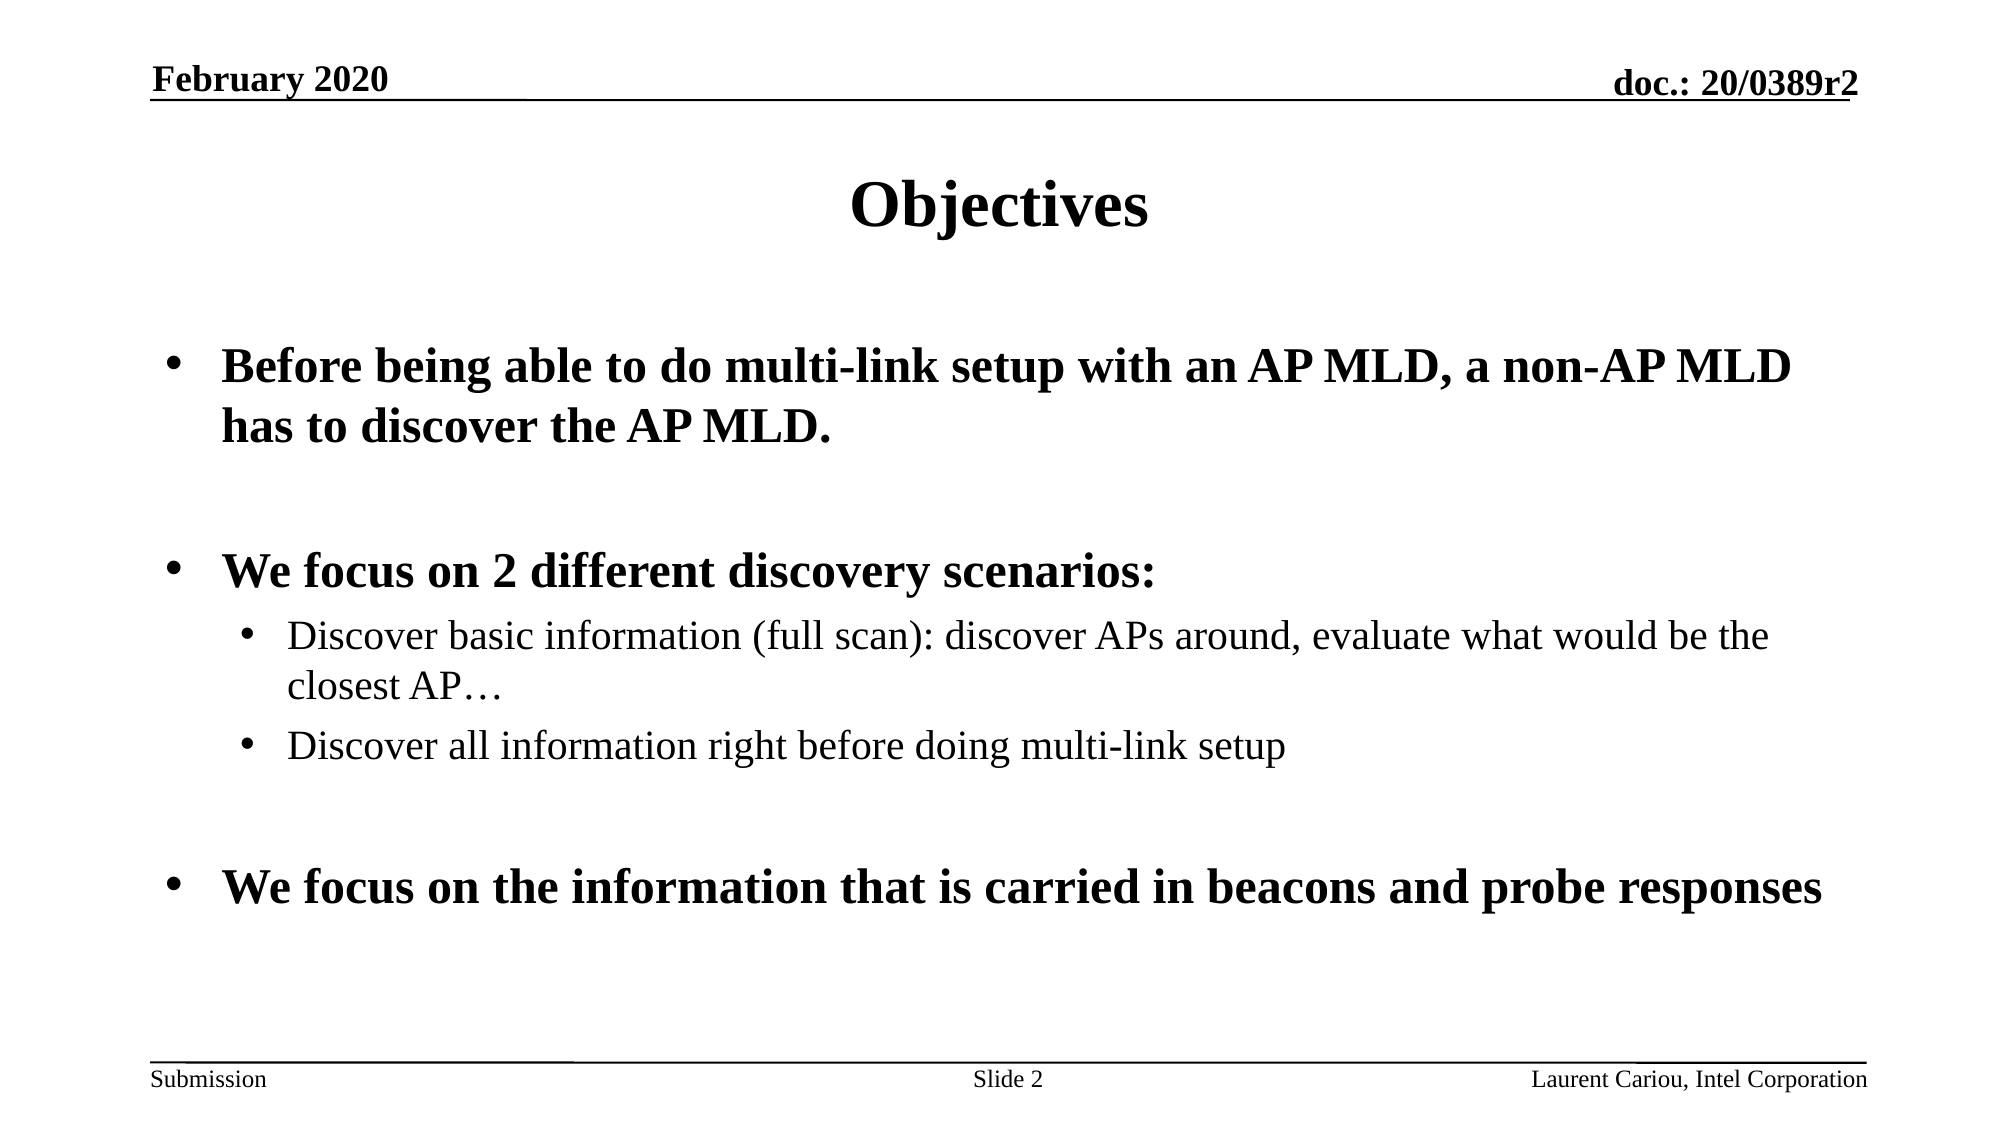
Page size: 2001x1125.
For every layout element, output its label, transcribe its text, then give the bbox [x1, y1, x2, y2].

list Before being able to do multi-link setup with an AP MLD, a non-AP MLD has to discover the AP MLD. We focus on 2 different discovery scenarios: Discover basic information (full scan): discover APs around, evaluate what would be the closest AP… Discover all information right before doing multi-link setup We focus on the information that is carried in beacons and probe responses [149, 324, 1850, 1000]
title Objectives [149, 112, 1850, 288]
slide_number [152, 54, 563, 100]
slide_number Slide 2 [950, 1061, 1067, 1123]
footer Laurent Cariou, Intel Corporation [1171, 1061, 1869, 1093]
